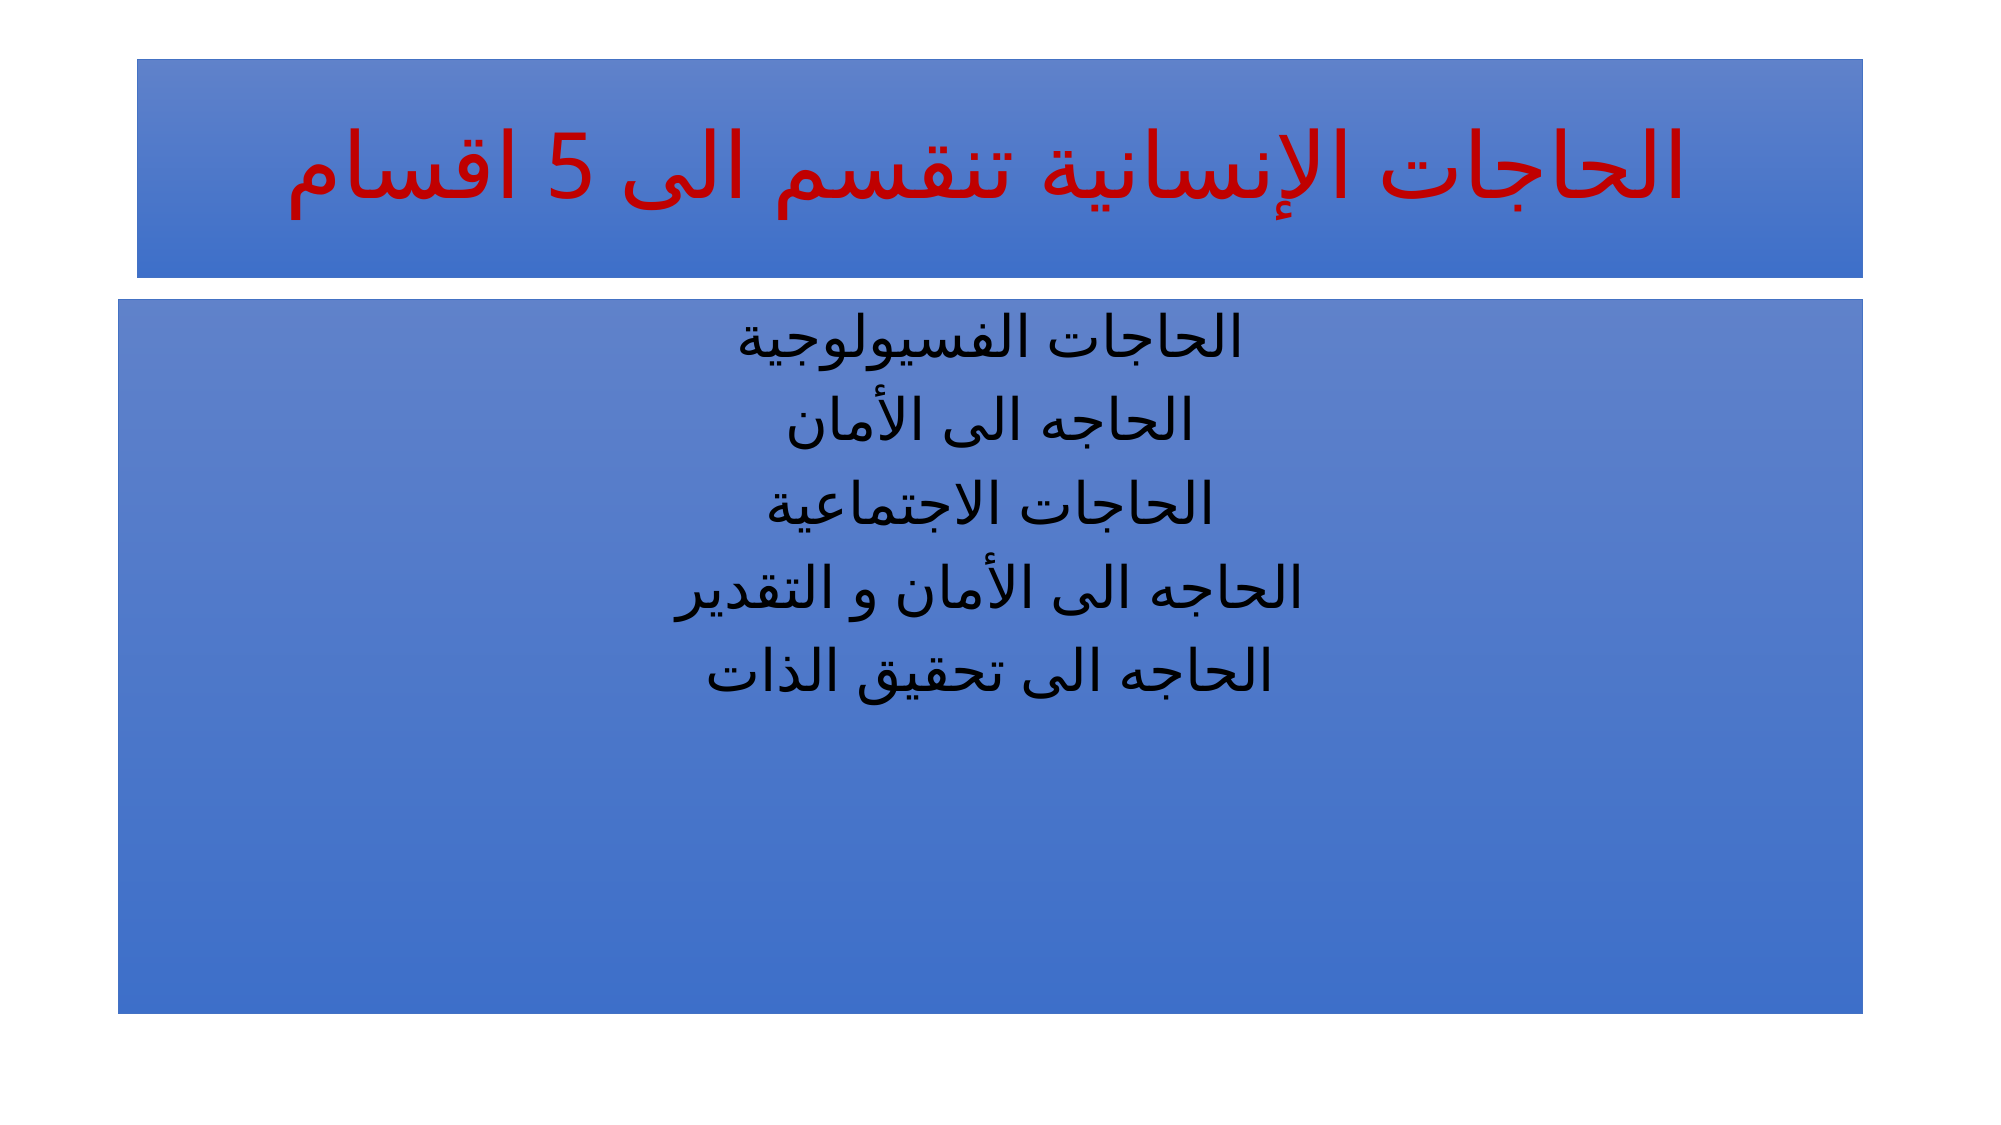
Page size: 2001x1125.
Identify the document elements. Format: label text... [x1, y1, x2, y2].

title الحاجات الإنسانية تنقسم الى 5 اقسام [137, 59, 1863, 278]
list الحاجات الفسيولوجية الحاجه الى الأمان الحاجات الاجتماعية الحاجه الى الأمان و التقدير الحاجه الى تحقيق الذات [118, 299, 1863, 1014]
